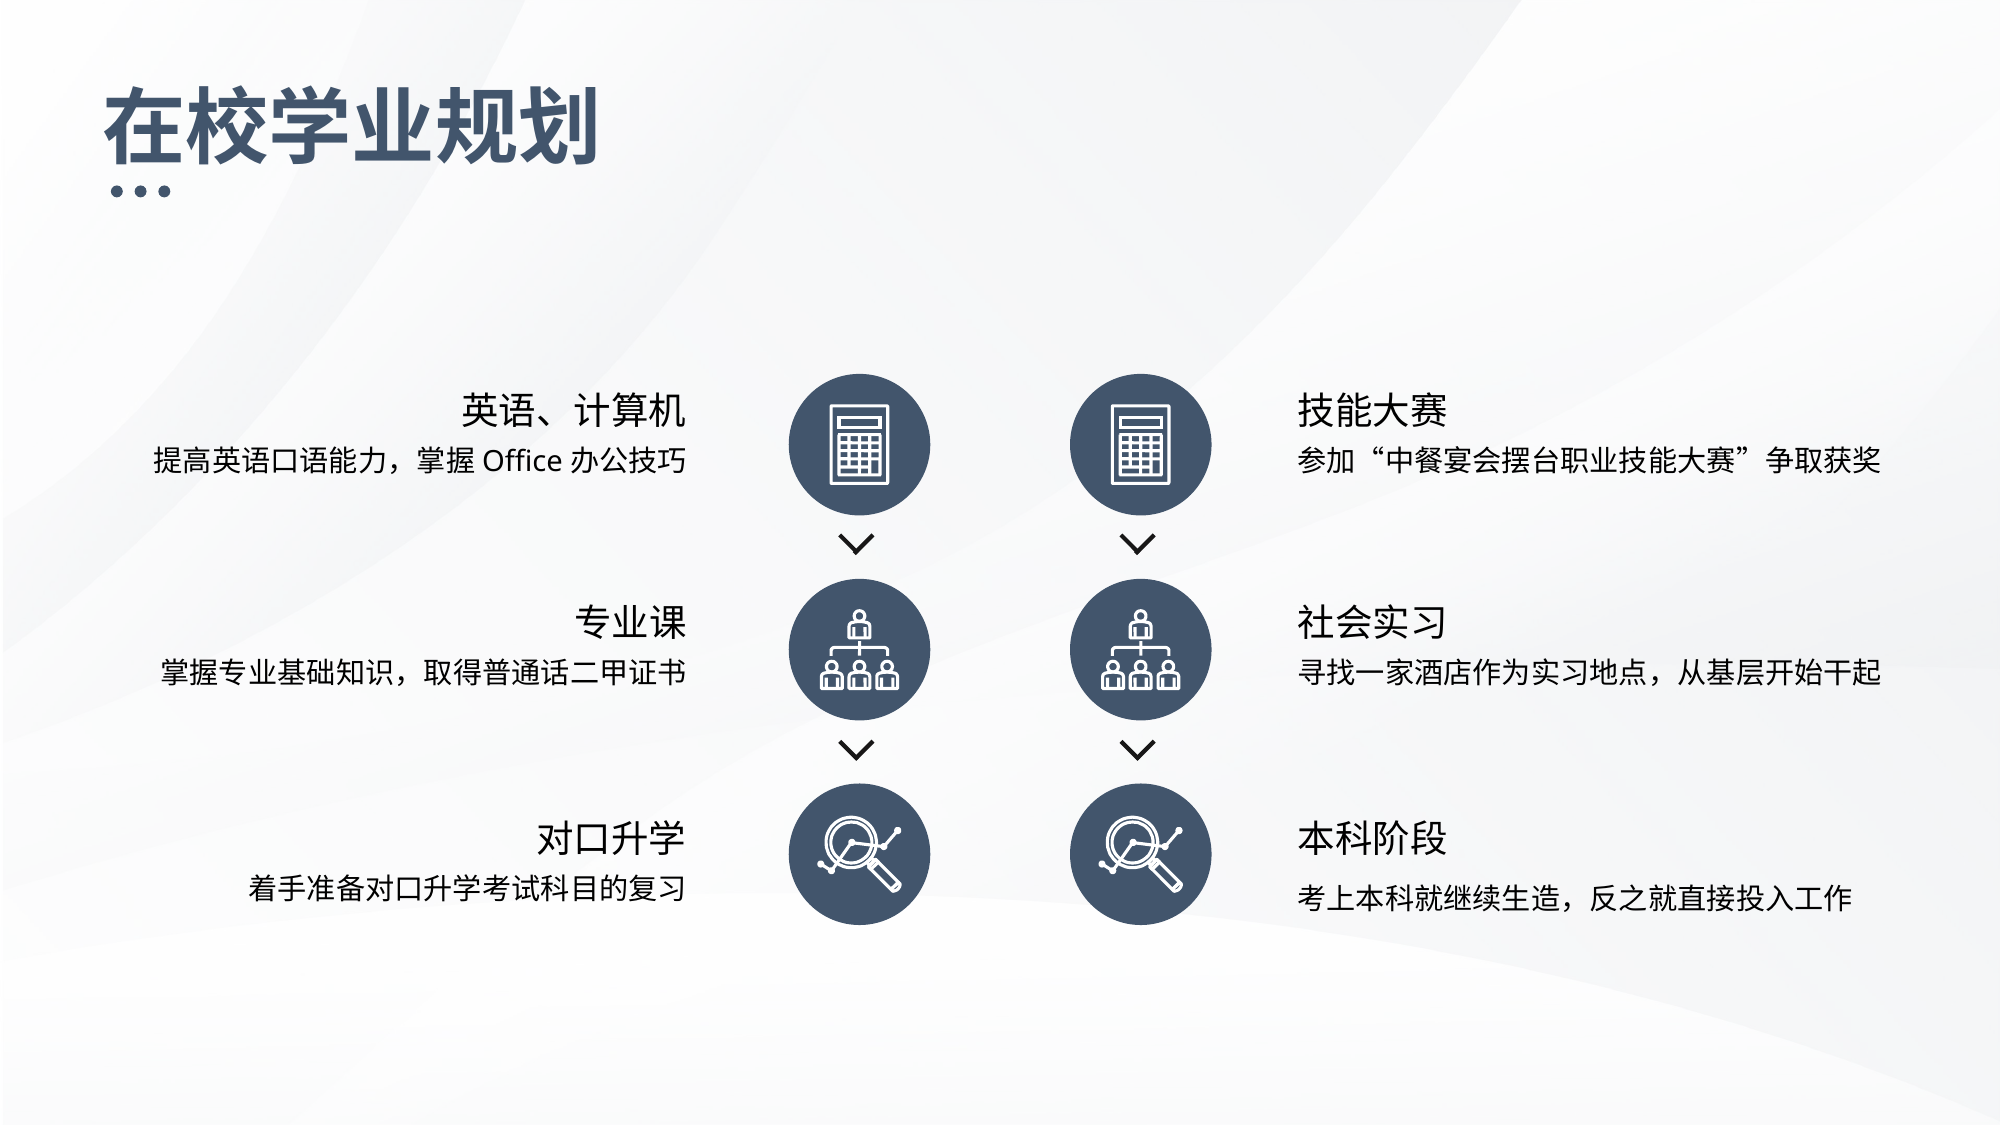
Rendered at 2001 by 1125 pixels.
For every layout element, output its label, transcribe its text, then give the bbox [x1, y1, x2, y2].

text_box 在校学业规划 [102, 74, 1850, 175]
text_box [68, 387, 688, 478]
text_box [788, 373, 931, 925]
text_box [68, 599, 688, 690]
text_box 社会实习 [1297, 599, 1448, 645]
text_box 寻找一家酒店作为实习地点，从基层开始干起 [1297, 657, 1916, 690]
text_box 技能大赛 [1297, 387, 1448, 433]
text_box 考上本科就继续生造，反之就直接投入工作 [1297, 873, 1916, 916]
text_box 参加“中餐宴会摆台职业技能大赛”争取获奖 [1297, 445, 1916, 478]
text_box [68, 815, 688, 906]
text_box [1069, 373, 1212, 925]
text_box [110, 185, 171, 198]
text_box 本科阶段 [1297, 815, 1448, 861]
